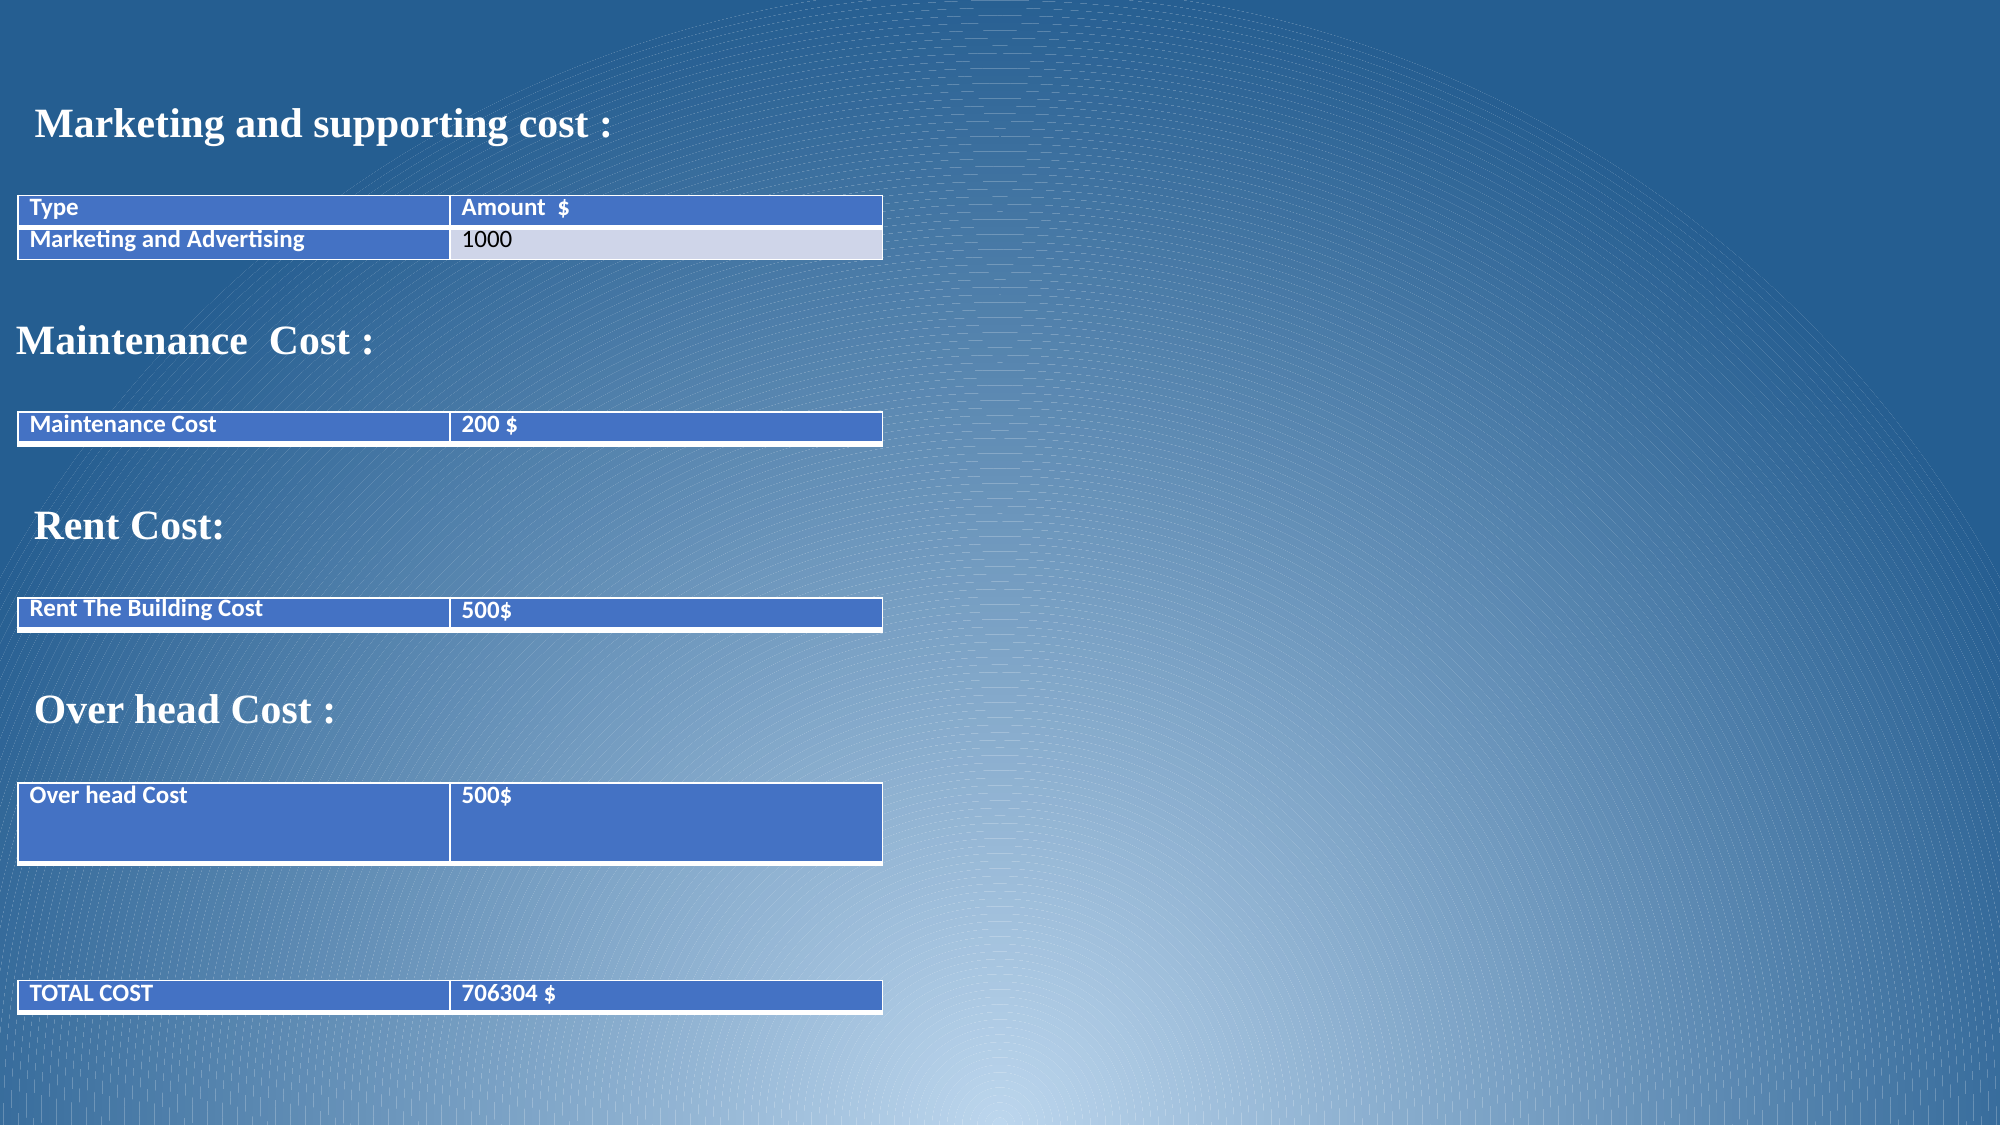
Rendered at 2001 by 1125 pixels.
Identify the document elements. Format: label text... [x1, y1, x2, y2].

table_header Rent The Building Cost [19, 599, 449, 627]
text_box Marketing and supporting cost : [19, 84, 629, 154]
table_cell 1000 [451, 230, 882, 259]
text_box Rent Cost: [18, 486, 241, 555]
table_header Type [19, 196, 449, 225]
table_header 200 $ [451, 413, 882, 441]
table_header 706304 $ [451, 981, 882, 1010]
table_header Over head Cost [19, 784, 449, 861]
table_header TOTAL COST [19, 981, 449, 1010]
table_header 500$ [451, 784, 882, 861]
table_header Maintenance Cost [19, 413, 449, 441]
table_header 500$ [451, 599, 882, 627]
text_box Over head Cost : [19, 671, 352, 740]
text_box Maintenance Cost : [1, 302, 390, 371]
table_header Amount $ [451, 196, 882, 225]
table_cell Marketing and Advertising [19, 230, 449, 259]
